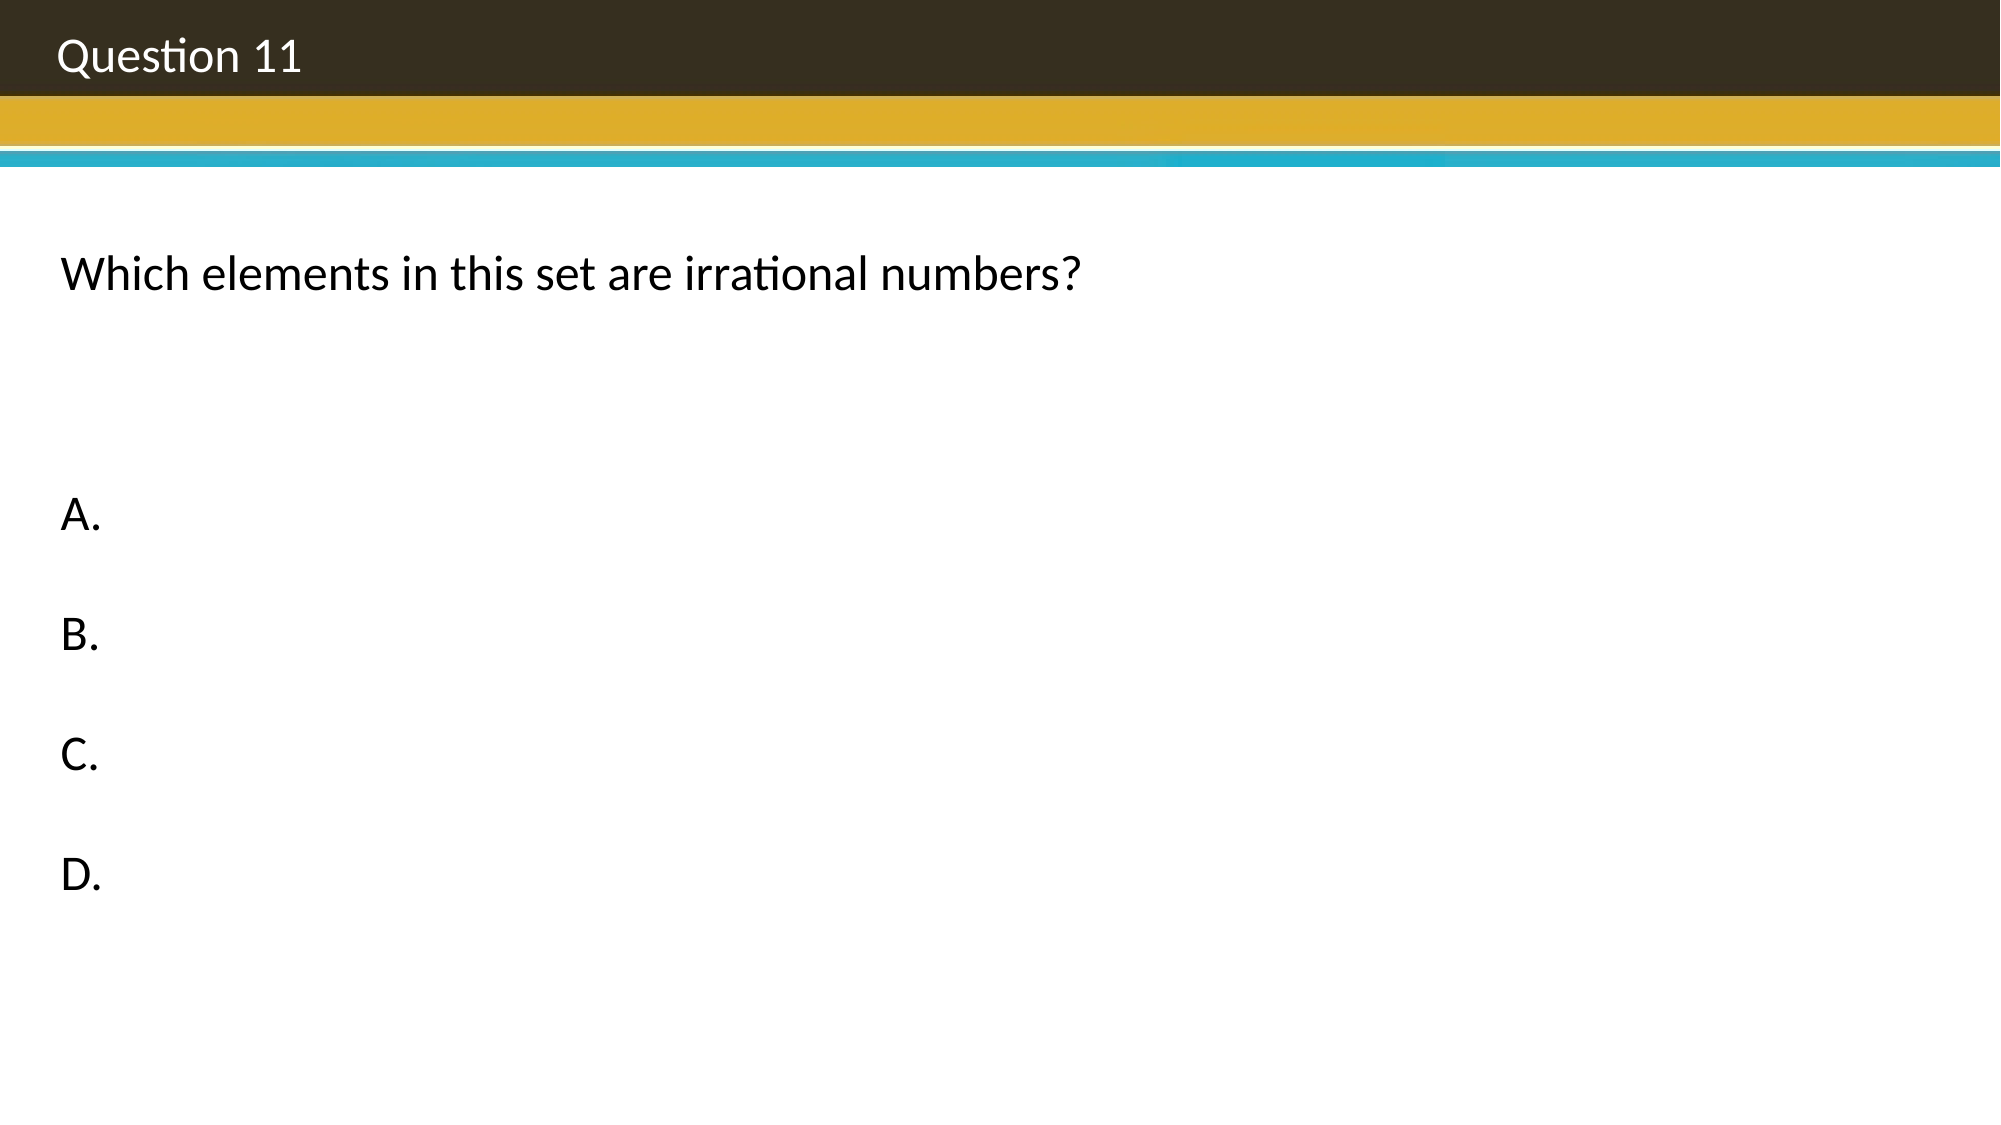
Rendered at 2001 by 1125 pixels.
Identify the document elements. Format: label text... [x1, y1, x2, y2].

text_box Question 11 [41, 14, 318, 90]
picture [0, 0, 2000, 167]
